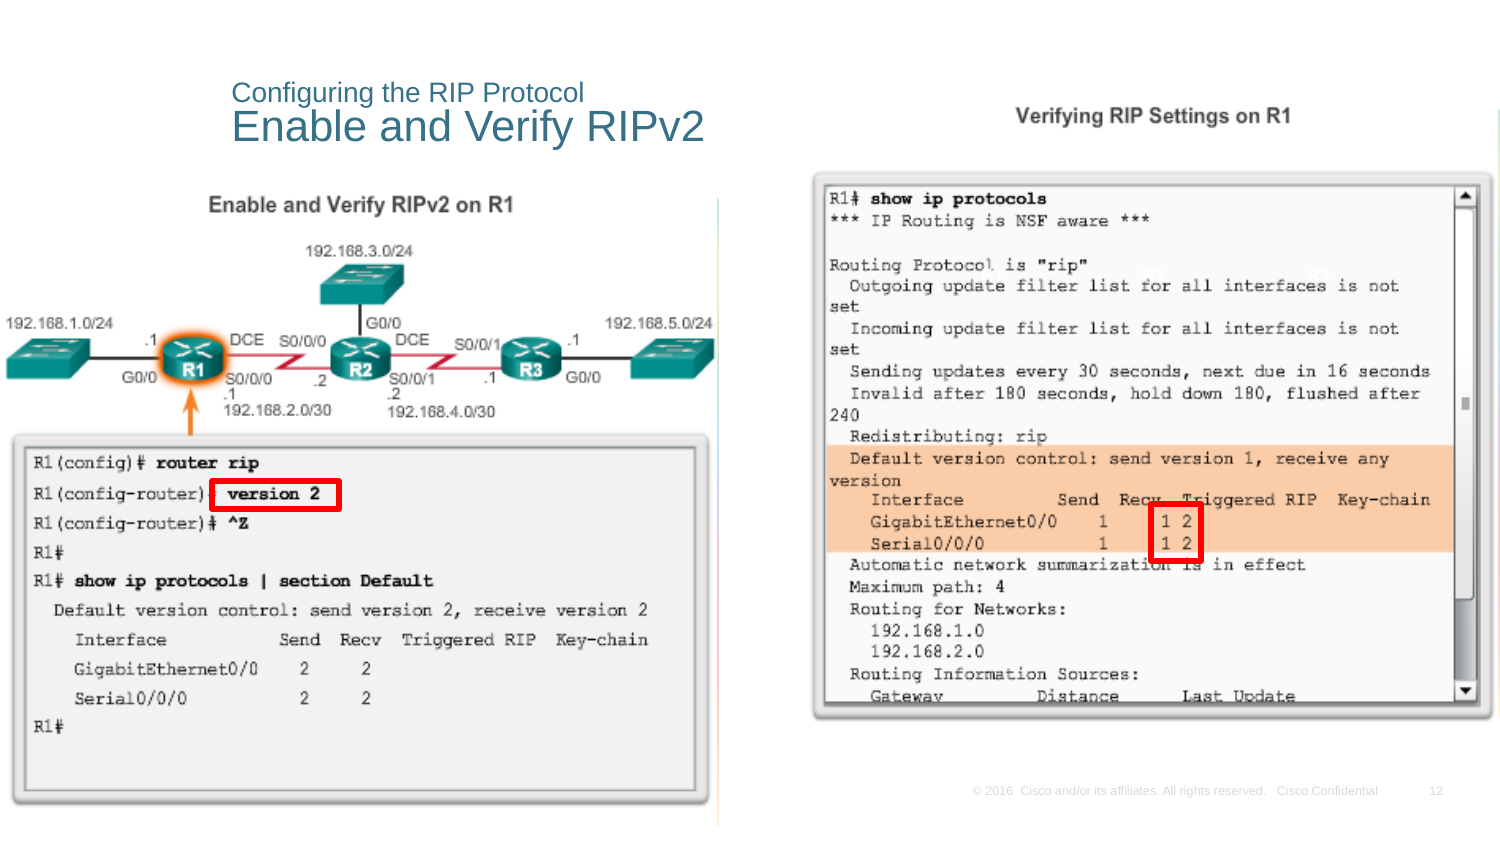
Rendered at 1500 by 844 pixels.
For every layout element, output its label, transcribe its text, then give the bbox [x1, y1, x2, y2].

title Configuring the RIP Protocol Enable and Verify RIPv2 [216, 60, 1257, 170]
picture [796, 98, 1500, 724]
picture [0, 188, 720, 826]
